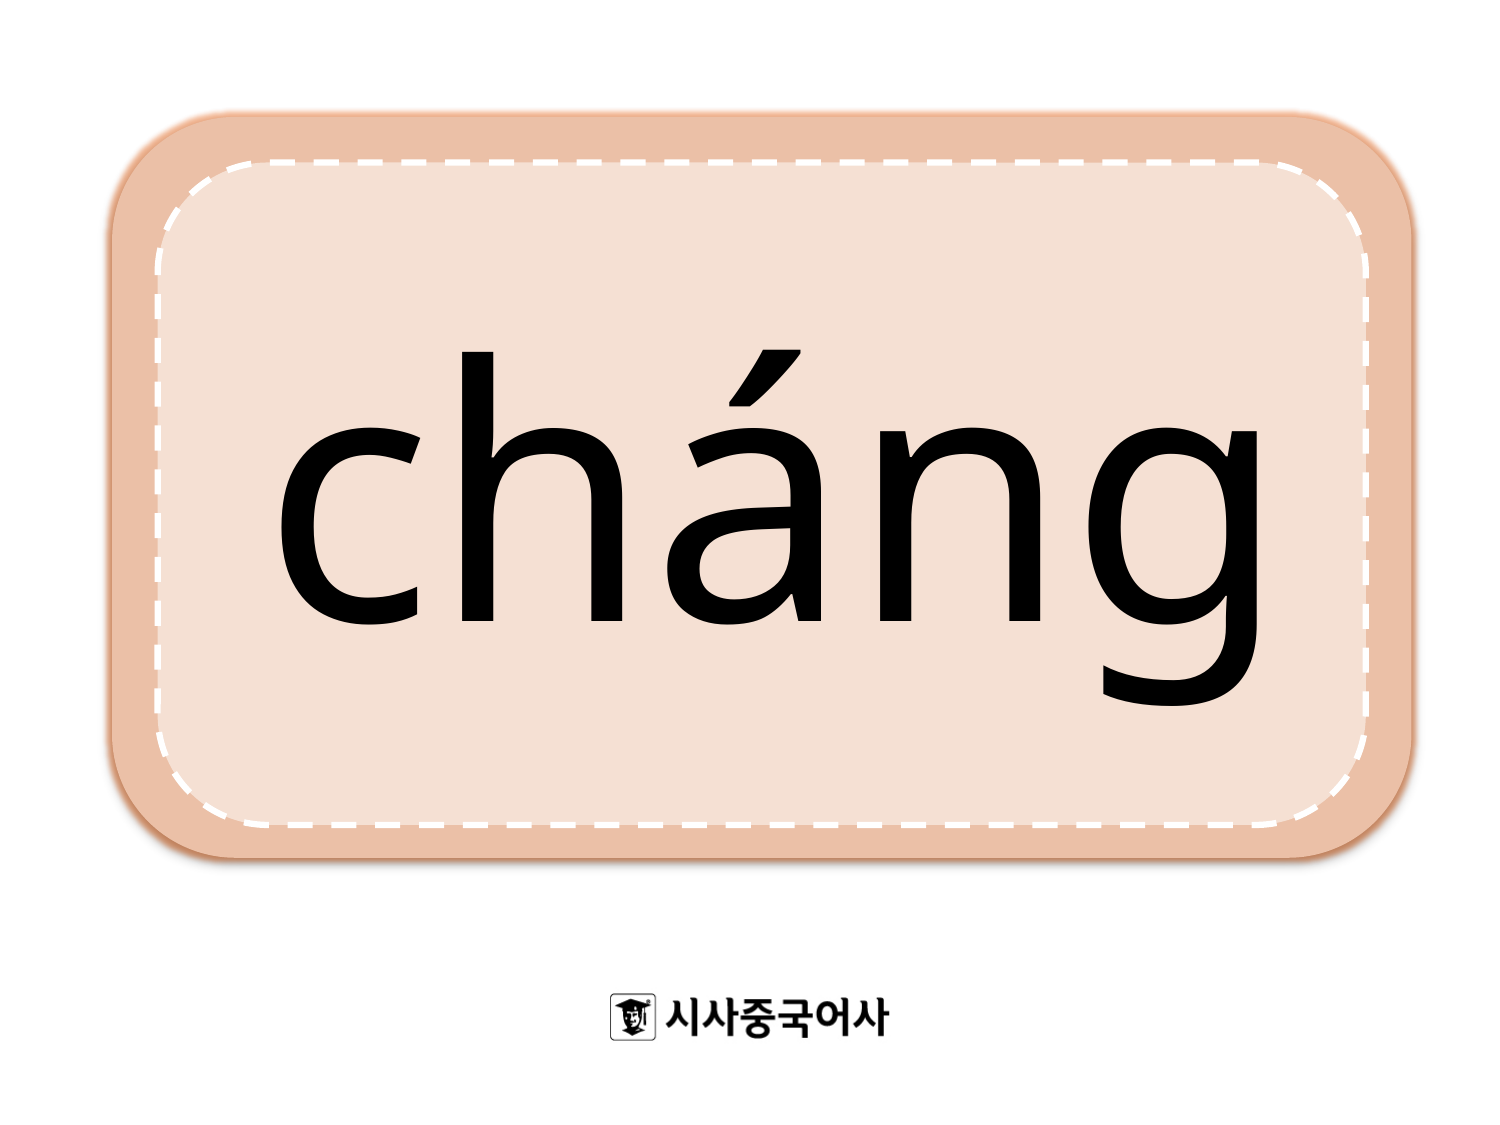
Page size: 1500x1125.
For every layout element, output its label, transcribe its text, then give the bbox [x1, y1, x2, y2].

text_box cháng [171, 149, 1380, 812]
picture [602, 987, 898, 1047]
